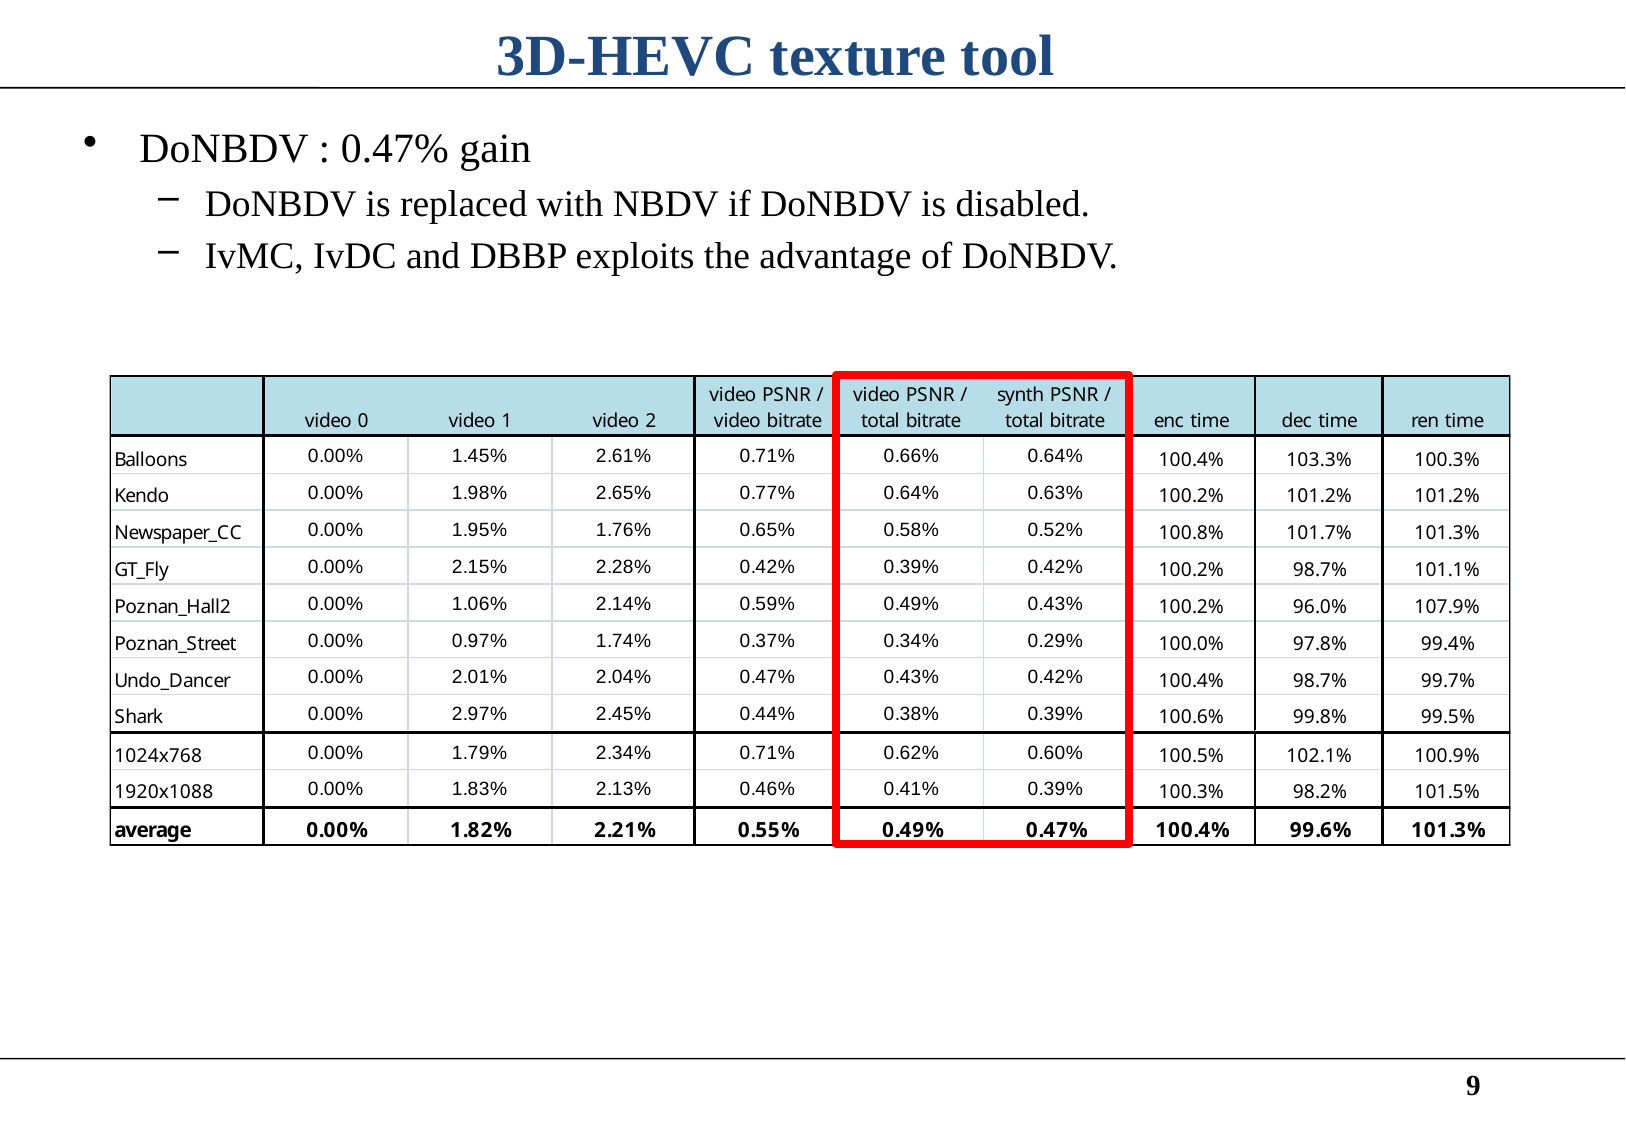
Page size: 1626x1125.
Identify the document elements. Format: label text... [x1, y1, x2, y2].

title 3D-HEVC texture tool [68, 9, 1484, 94]
list DoNBDV : 0.47% gain DoNBDV is replaced with NBDV if DoNBDV is disabled. IvMC, IvDC and DBBP exploits the advantage of DoNBDV. [68, 113, 1544, 1005]
slide_number 9 [1403, 1058, 1544, 1106]
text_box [109, 374, 1513, 848]
